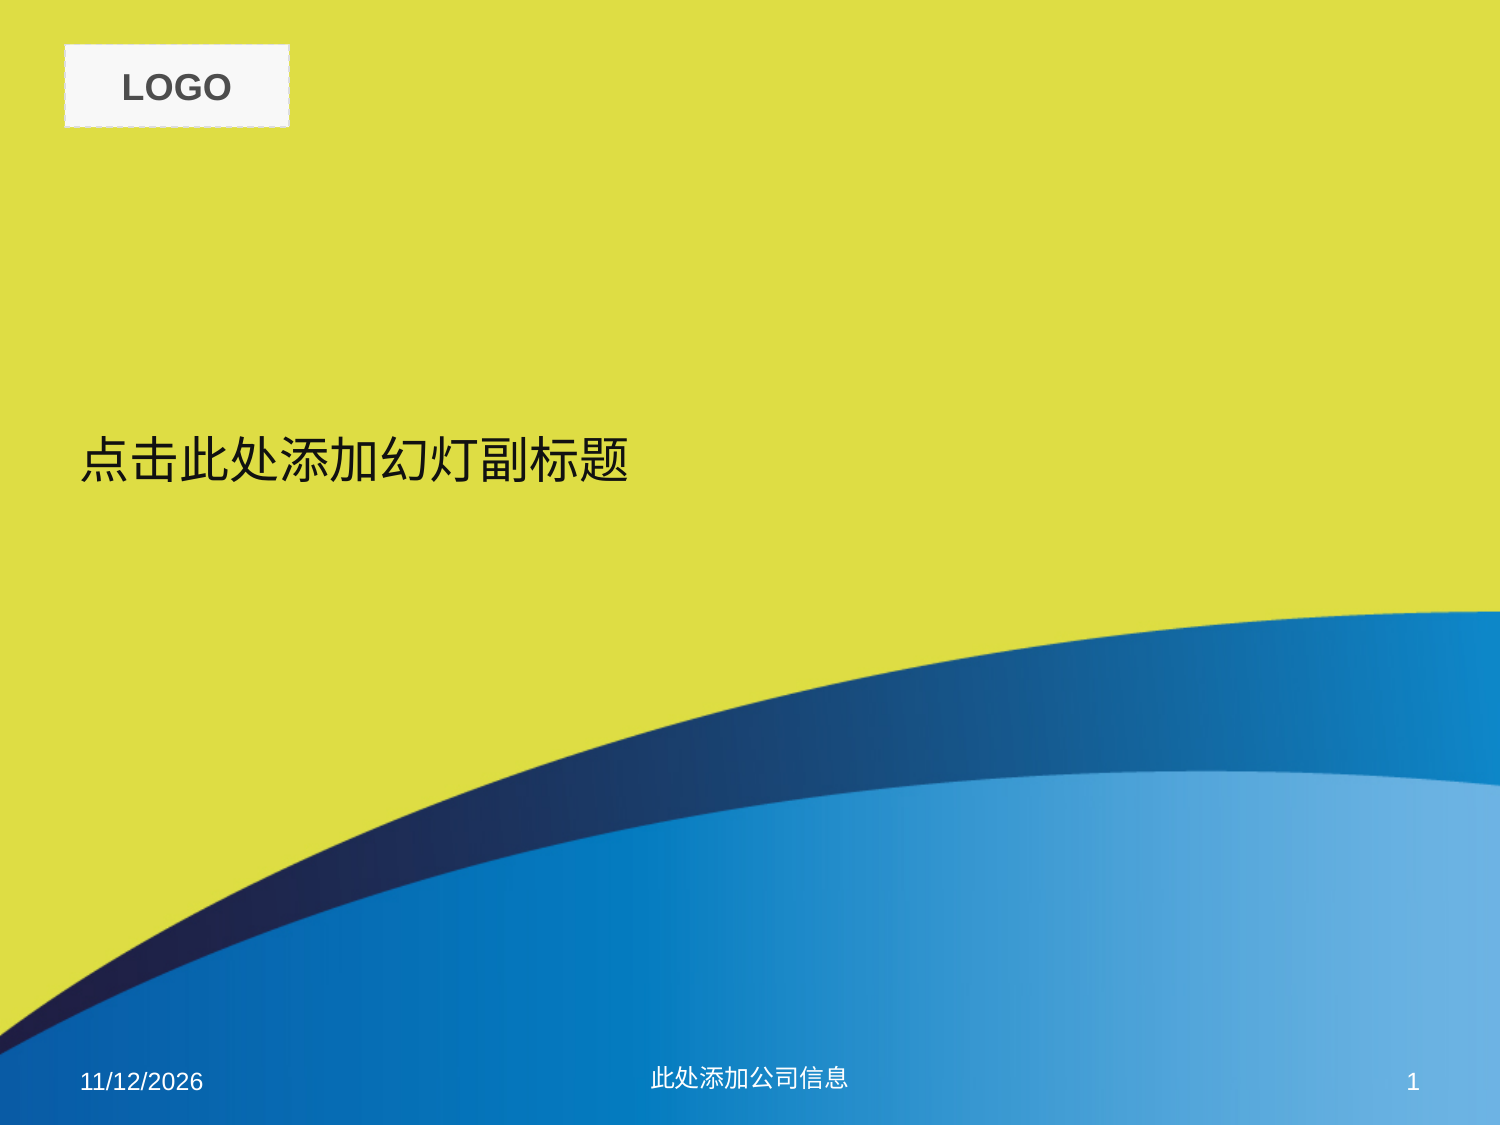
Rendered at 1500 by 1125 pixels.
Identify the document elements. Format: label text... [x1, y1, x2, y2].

slide_number 1 [1085, 1058, 1436, 1103]
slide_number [64, 1058, 415, 1103]
subtitle 点击此处添加幻灯副标题 [64, 420, 1436, 504]
picture [0, 0, 1500, 1125]
footer 此处添加公司信息 [512, 1058, 988, 1103]
